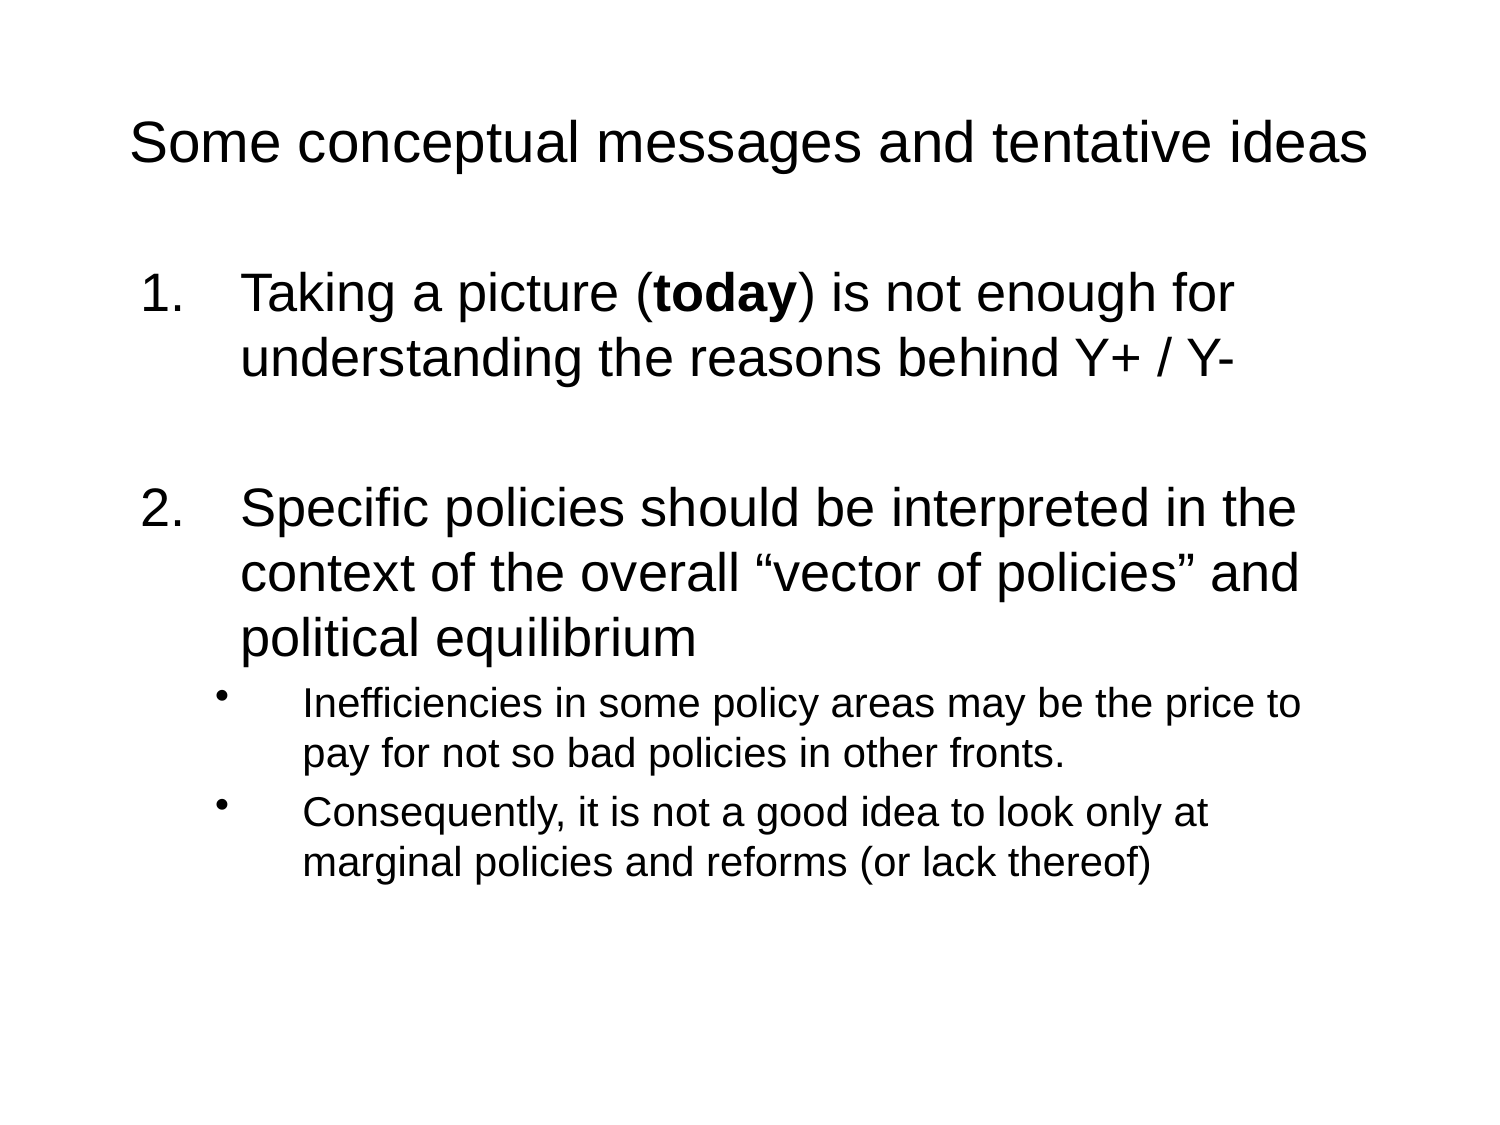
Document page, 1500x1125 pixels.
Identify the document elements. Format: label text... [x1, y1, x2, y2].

list Taking a picture (today) is not enough for understanding the reasons behind Y+ / Y- Specific policies should be interpreted in the context of the overall “vector of policies” and political equilibrium Inefficiencies in some policy areas may be the price to pay for not so bad policies in other fronts. Consequently, it is not a good idea to look only at marginal policies and reforms (or lack thereof) [124, 249, 1388, 1038]
title Some conceptual messages and tentative ideas [74, 44, 1426, 233]
